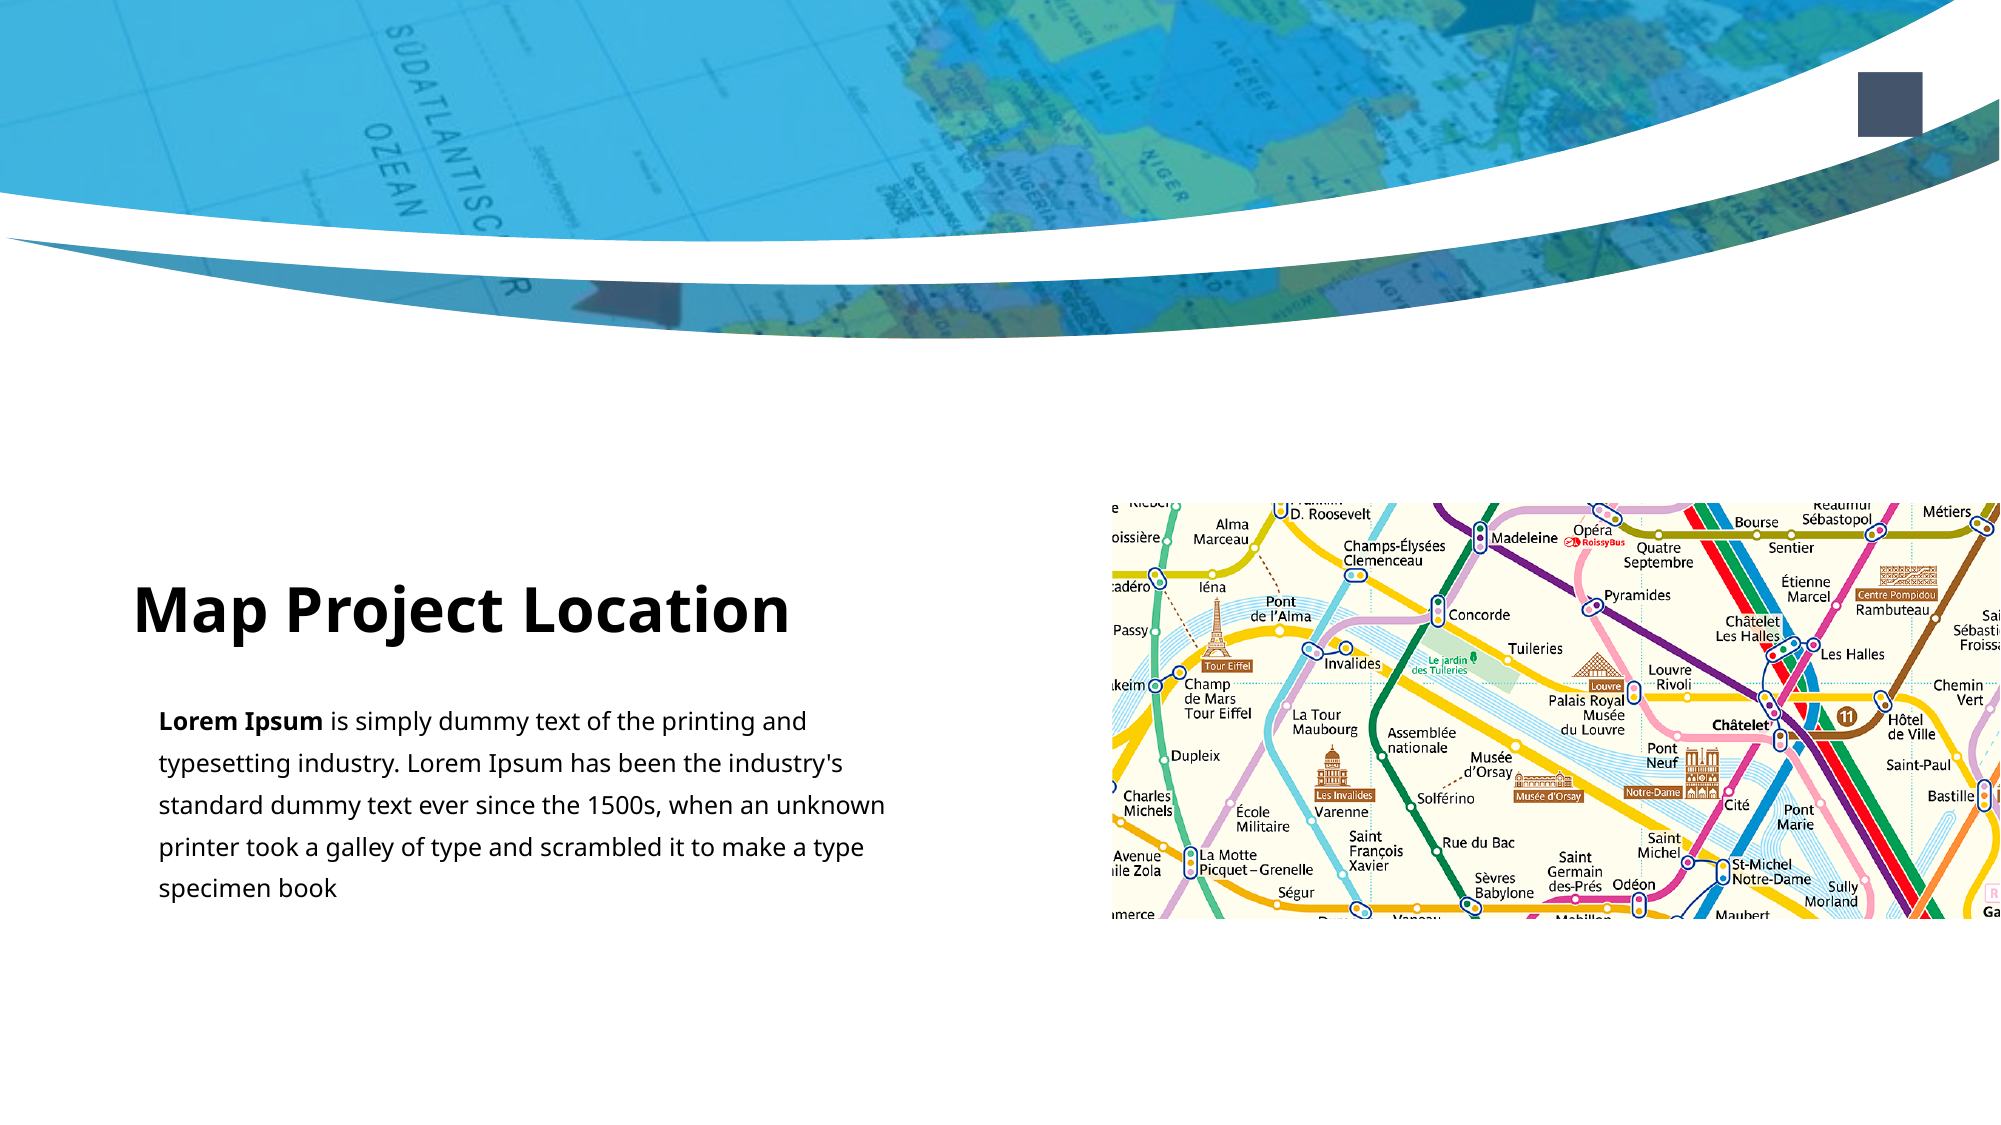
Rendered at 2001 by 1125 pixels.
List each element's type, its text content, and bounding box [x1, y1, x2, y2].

picture [0, 0, 2000, 339]
text_box Lorem Ipsum is simply dummy text of the printing and typesetting industry. Lorem Ipsum has been the industry's standard dummy text ever since the 1500s, when an unknown printer took a galley of type and scrambled it to make a type specimen book [143, 686, 946, 910]
picture [1112, 503, 2000, 919]
text_box Map Project Location [117, 562, 807, 653]
